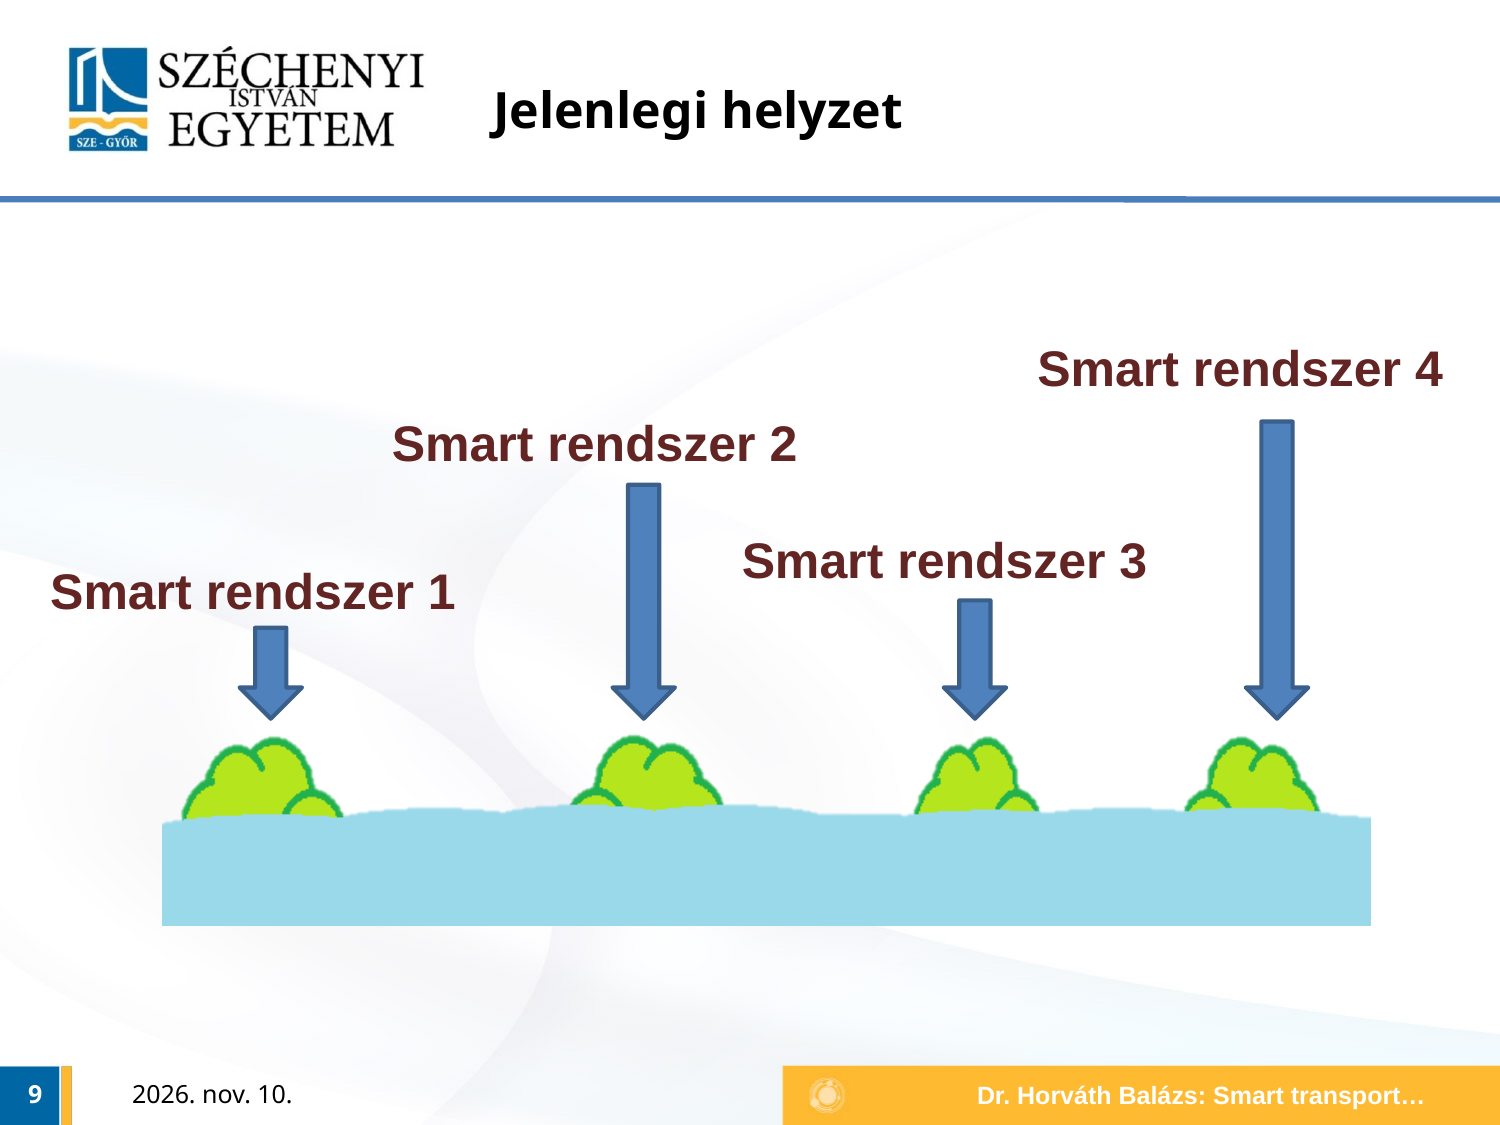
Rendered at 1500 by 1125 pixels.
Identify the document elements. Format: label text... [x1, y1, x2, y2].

picture [0, 203, 1500, 1125]
text_box Smart rendszer 4 [1022, 329, 1461, 405]
text_box Smart rendszer 1 [35, 552, 473, 627]
text_box Smart rendszer 2 [377, 404, 815, 479]
footer Dr. Horváth Balázs: Smart transport… [878, 1065, 1442, 1125]
text_box Smart rendszer 3 [727, 521, 1165, 596]
text_box [957, 598, 993, 669]
text_box [625, 482, 662, 669]
picture [0, 0, 1500, 196]
text_box [1259, 419, 1295, 669]
slide_number 9 [0, 1065, 71, 1125]
text_box [253, 625, 289, 669]
slide_number 2014. szeptember 10. [117, 1065, 550, 1125]
title Jelenlegi helyzet [478, 45, 1425, 173]
